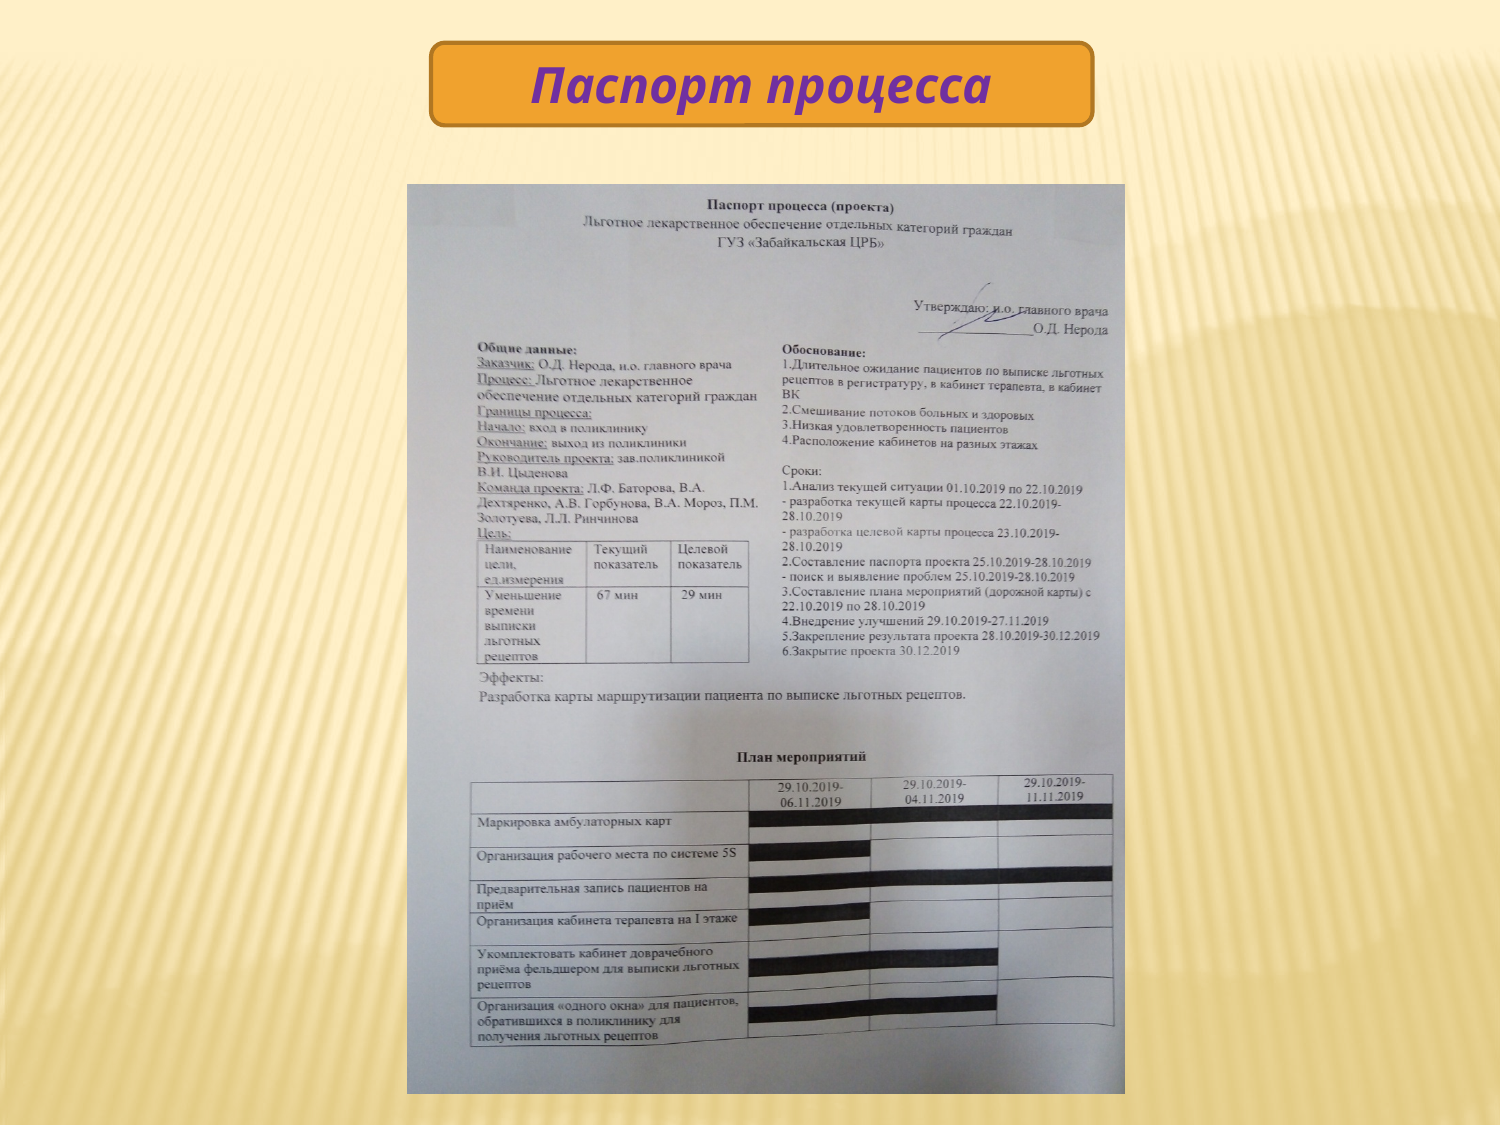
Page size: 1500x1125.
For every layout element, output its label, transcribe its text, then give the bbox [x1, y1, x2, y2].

text_box Паспорт процесса [428, 40, 1095, 128]
picture [407, 184, 1126, 1095]
